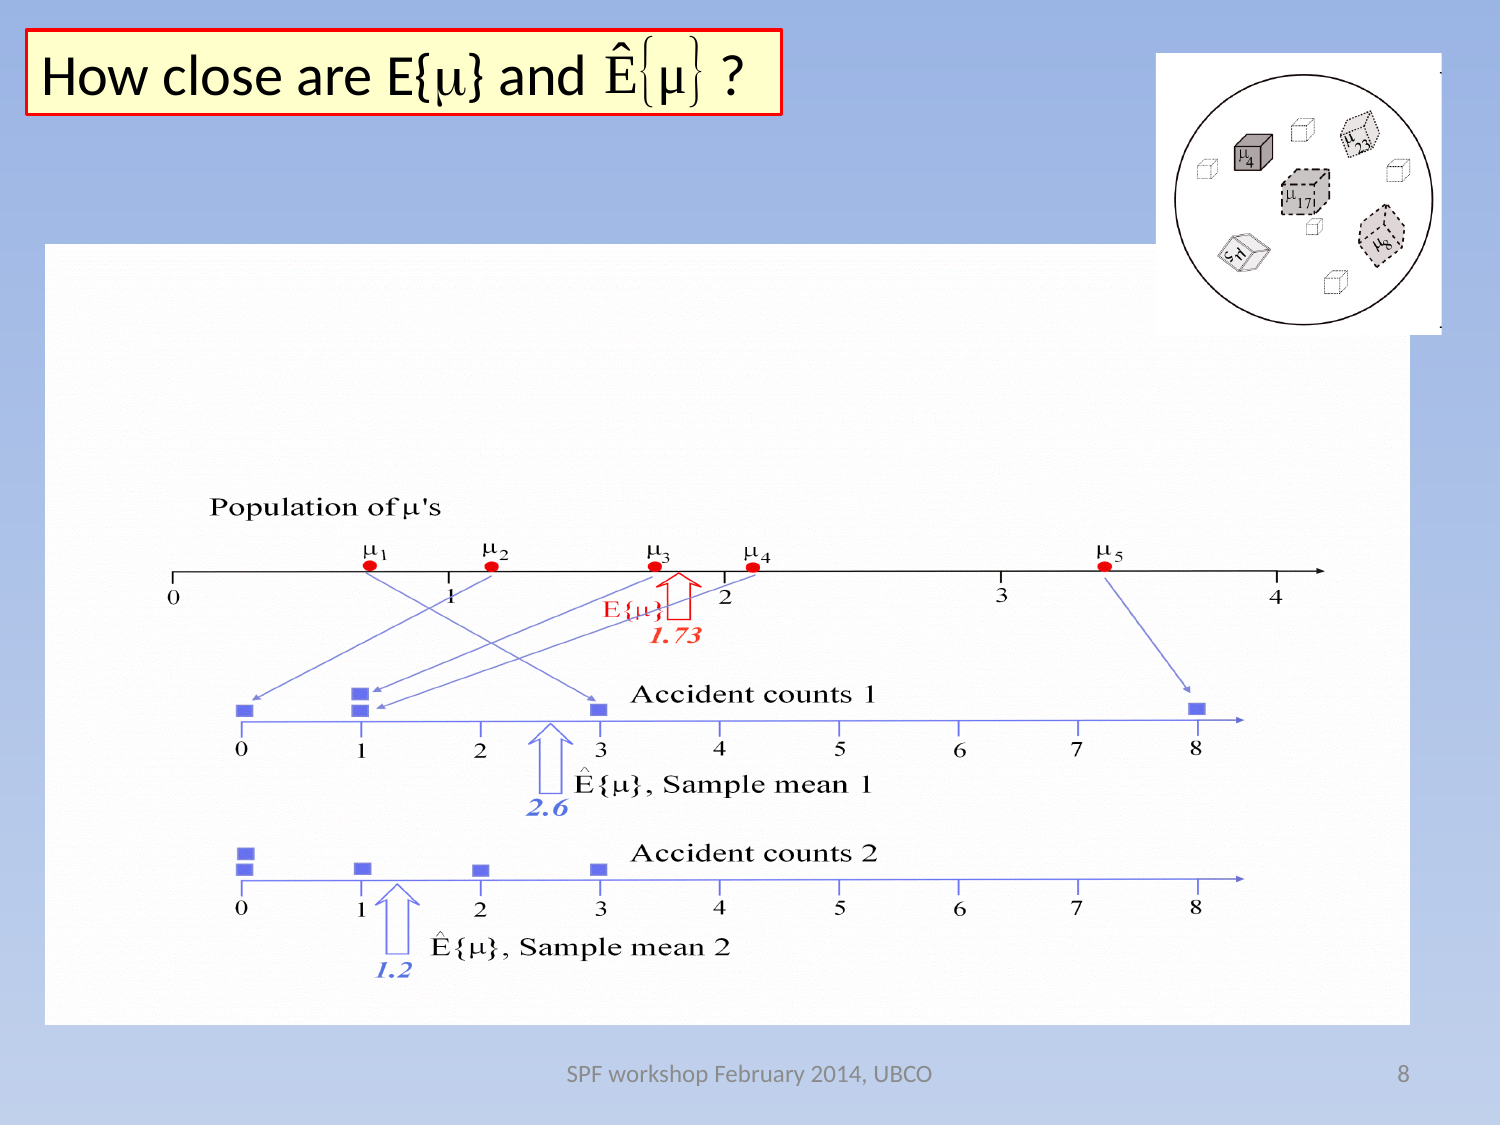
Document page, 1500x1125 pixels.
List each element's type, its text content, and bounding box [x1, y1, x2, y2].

picture [45, 53, 1442, 1025]
text_box How close are E{m} and ? [26, 30, 782, 115]
slide_number 8 [1074, 1042, 1425, 1103]
footer SPF workshop February 2014, UBCO [512, 1042, 988, 1103]
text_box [599, 34, 712, 113]
